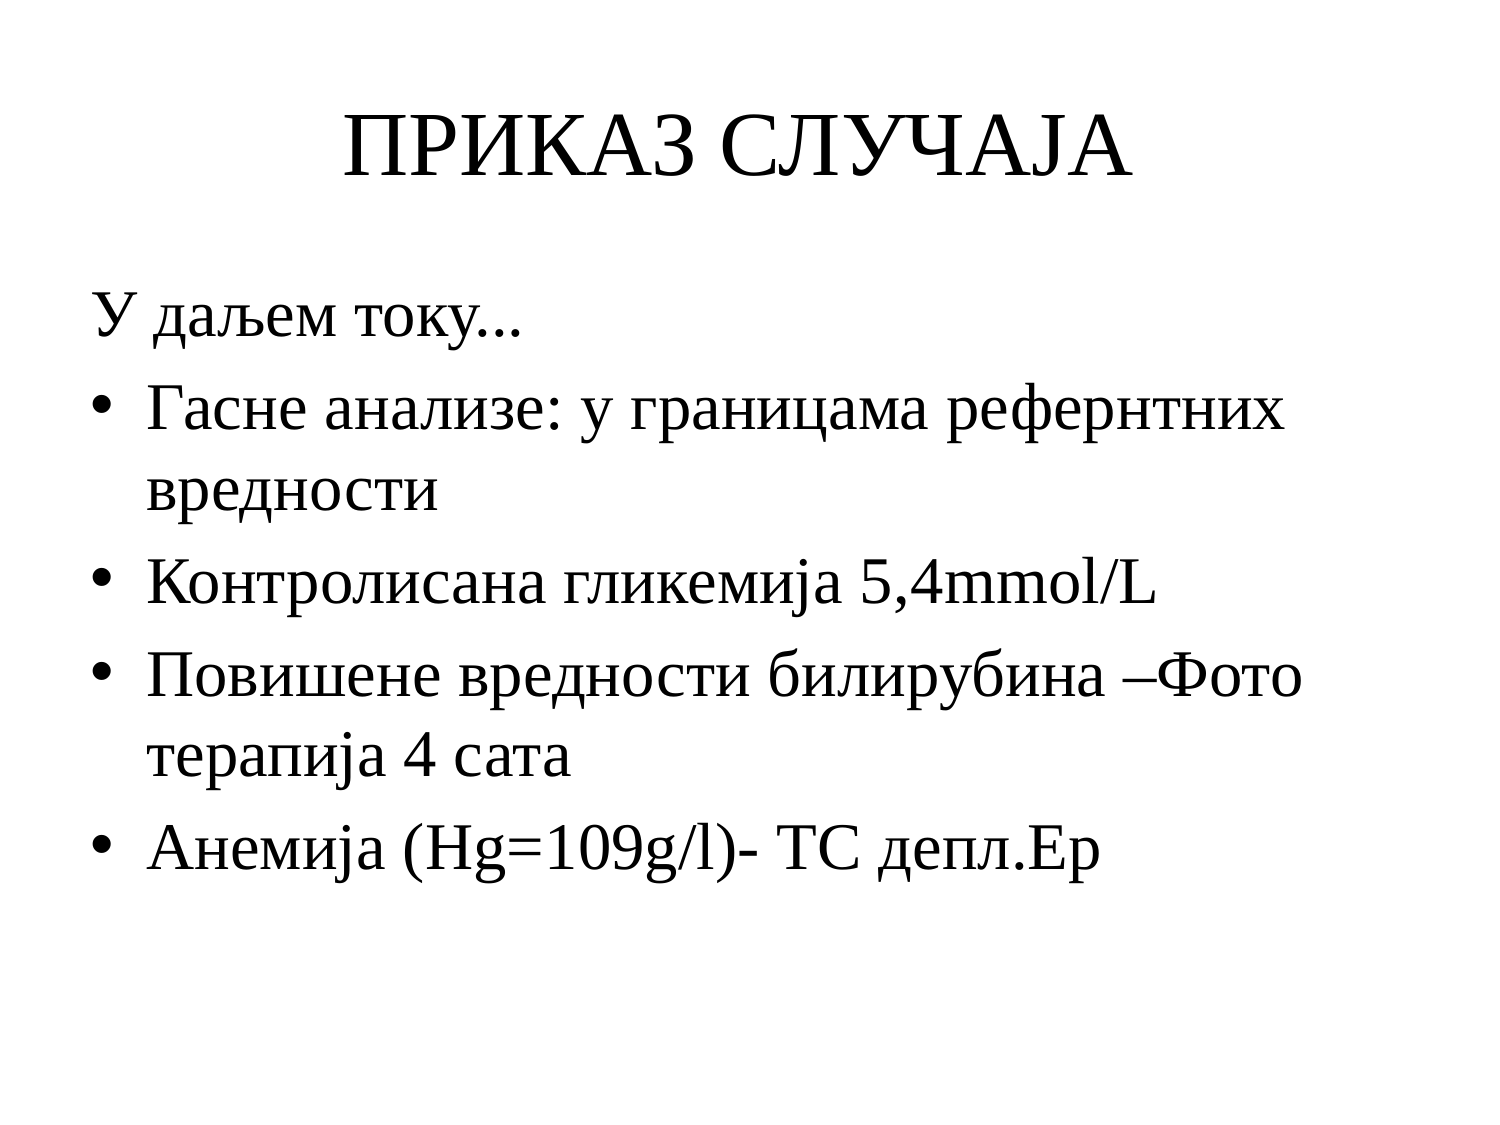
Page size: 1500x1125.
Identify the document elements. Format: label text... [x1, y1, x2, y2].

title ПРИКАЗ СЛУЧАЈА [75, 45, 1425, 233]
list У даљем току... Гасне анализе: у границама рефернтних вредности Контролисана гликемија 5,4mmol/L Повишене вредности билирубина –Фото терапија 4 сата Анемија (Hg=109g/l)- ТС депл.Ер [75, 262, 1425, 1005]
